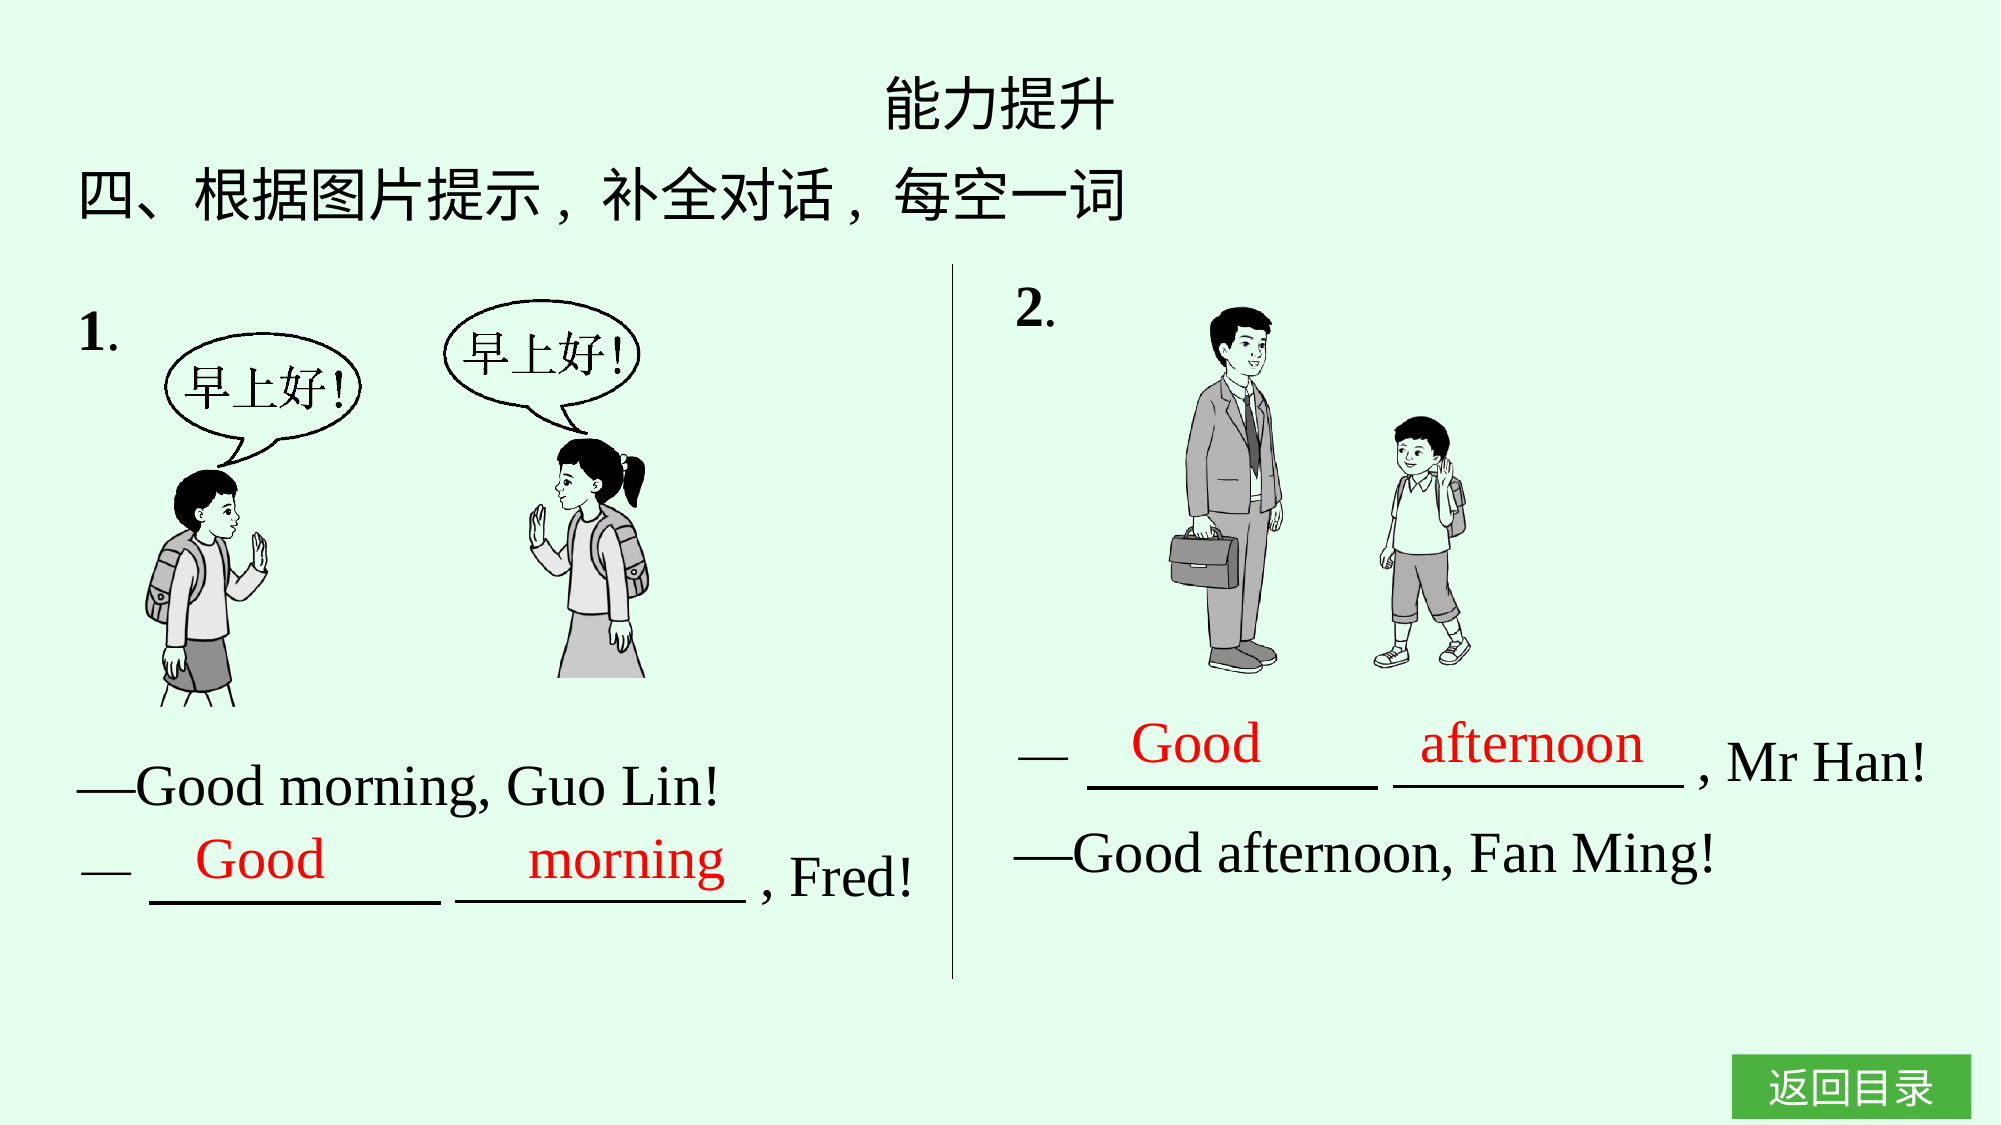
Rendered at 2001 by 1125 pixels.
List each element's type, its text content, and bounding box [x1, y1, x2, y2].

text_box Good morning [180, 812, 742, 898]
text_box 能力提升 四、根据图片提示, 补全对话, 每空一词 [62, 39, 1938, 236]
text_box 2. — , Mr Han! —Good afternoon, Fan Ming! [999, 240, 1968, 892]
text_box Good afternoon [1116, 696, 1660, 782]
text_box 1. —Good morning, Guo Lin! — , Fred! [953, 264, 1938, 916]
text_box 1. —Good morning, Guo Lin! — , Fred! [62, 264, 952, 916]
picture [1160, 297, 1484, 683]
picture [134, 297, 664, 713]
